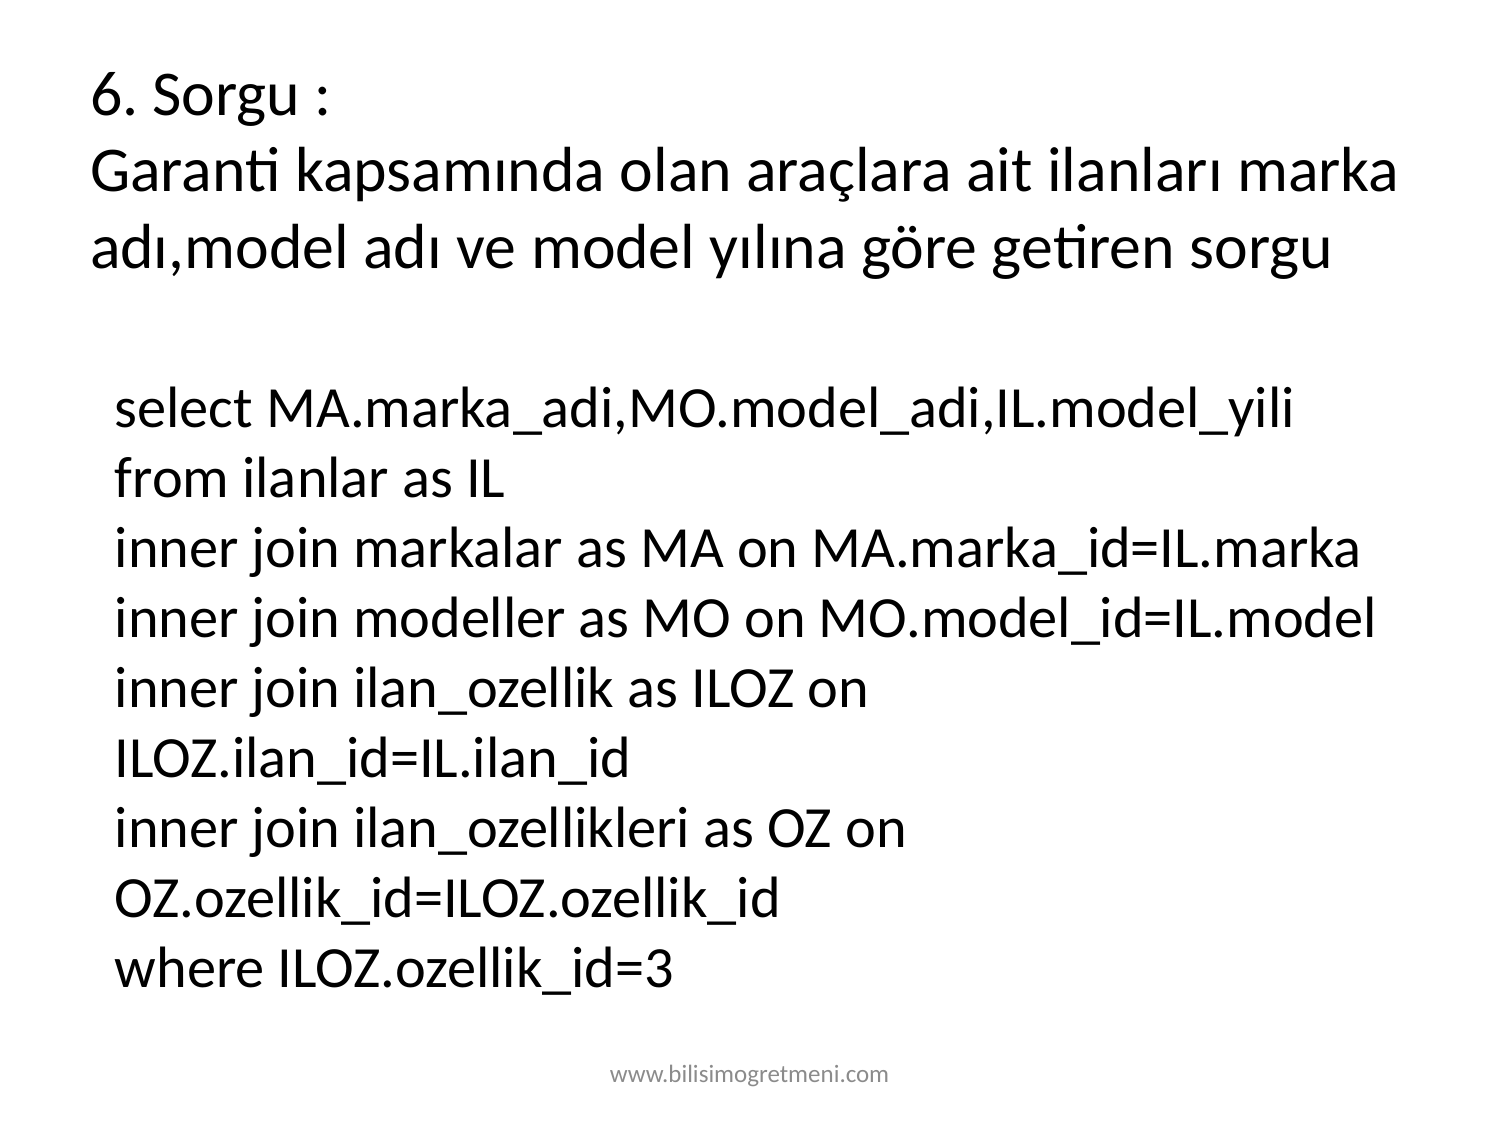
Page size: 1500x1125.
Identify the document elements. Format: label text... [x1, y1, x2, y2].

footer www.bilisimogretmeni.com [512, 1042, 988, 1103]
text_box select MA.marka_adi,MO.model_adi,IL.model_yili from ilanlar as IL inner join markalar as MA on MA.marka_id=IL.marka inner join modeller as MO on MO.model_id=IL.model inner join ilan_ozellik as ILOZ on ILOZ.ilan_id=IL.ilan_id inner join ilan_ozellikleri as OZ on OZ.ozellik_id=ILOZ.ozellik_id where ILOZ.ozellik_id=3 [100, 361, 1400, 1007]
title 6. Sorgu : Garanti kapsamında olan araçlara ait ilanları marka adı,model adı ve model yılına göre getiren sorgu [75, 6, 1425, 327]
